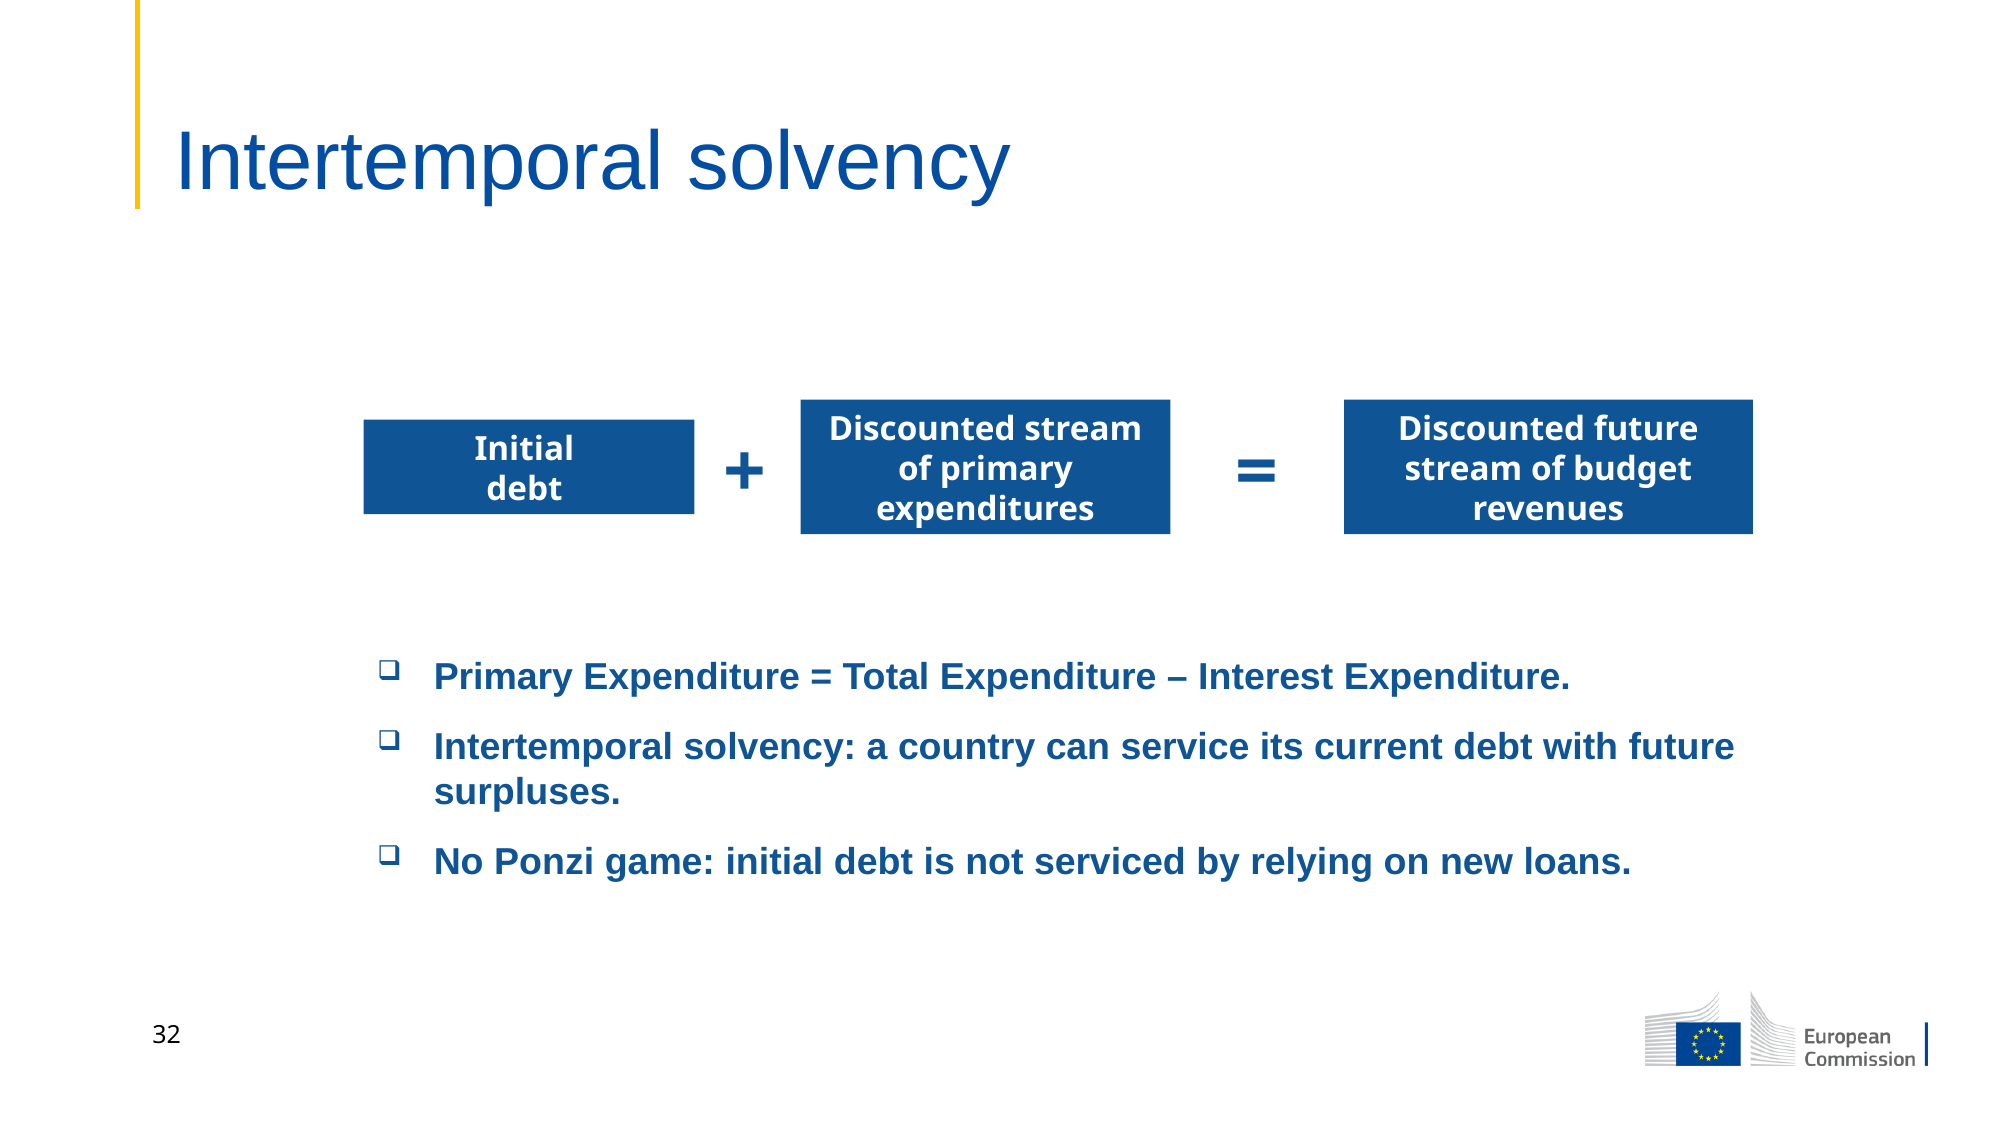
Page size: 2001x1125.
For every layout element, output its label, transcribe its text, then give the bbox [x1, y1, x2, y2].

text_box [363, 393, 1171, 541]
title Intertemporal solvency [159, 79, 1885, 208]
picture [1645, 991, 1928, 1066]
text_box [1178, 393, 1754, 541]
text_box Primary Expenditure = Total Expenditure – Interest Expenditure. Intertemporal solvency: a country can service its current debt with future surpluses. No Ponzi game: initial debt is not serviced by relying on new loans. [362, 644, 1789, 985]
slide_number 32 [137, 1005, 588, 1066]
